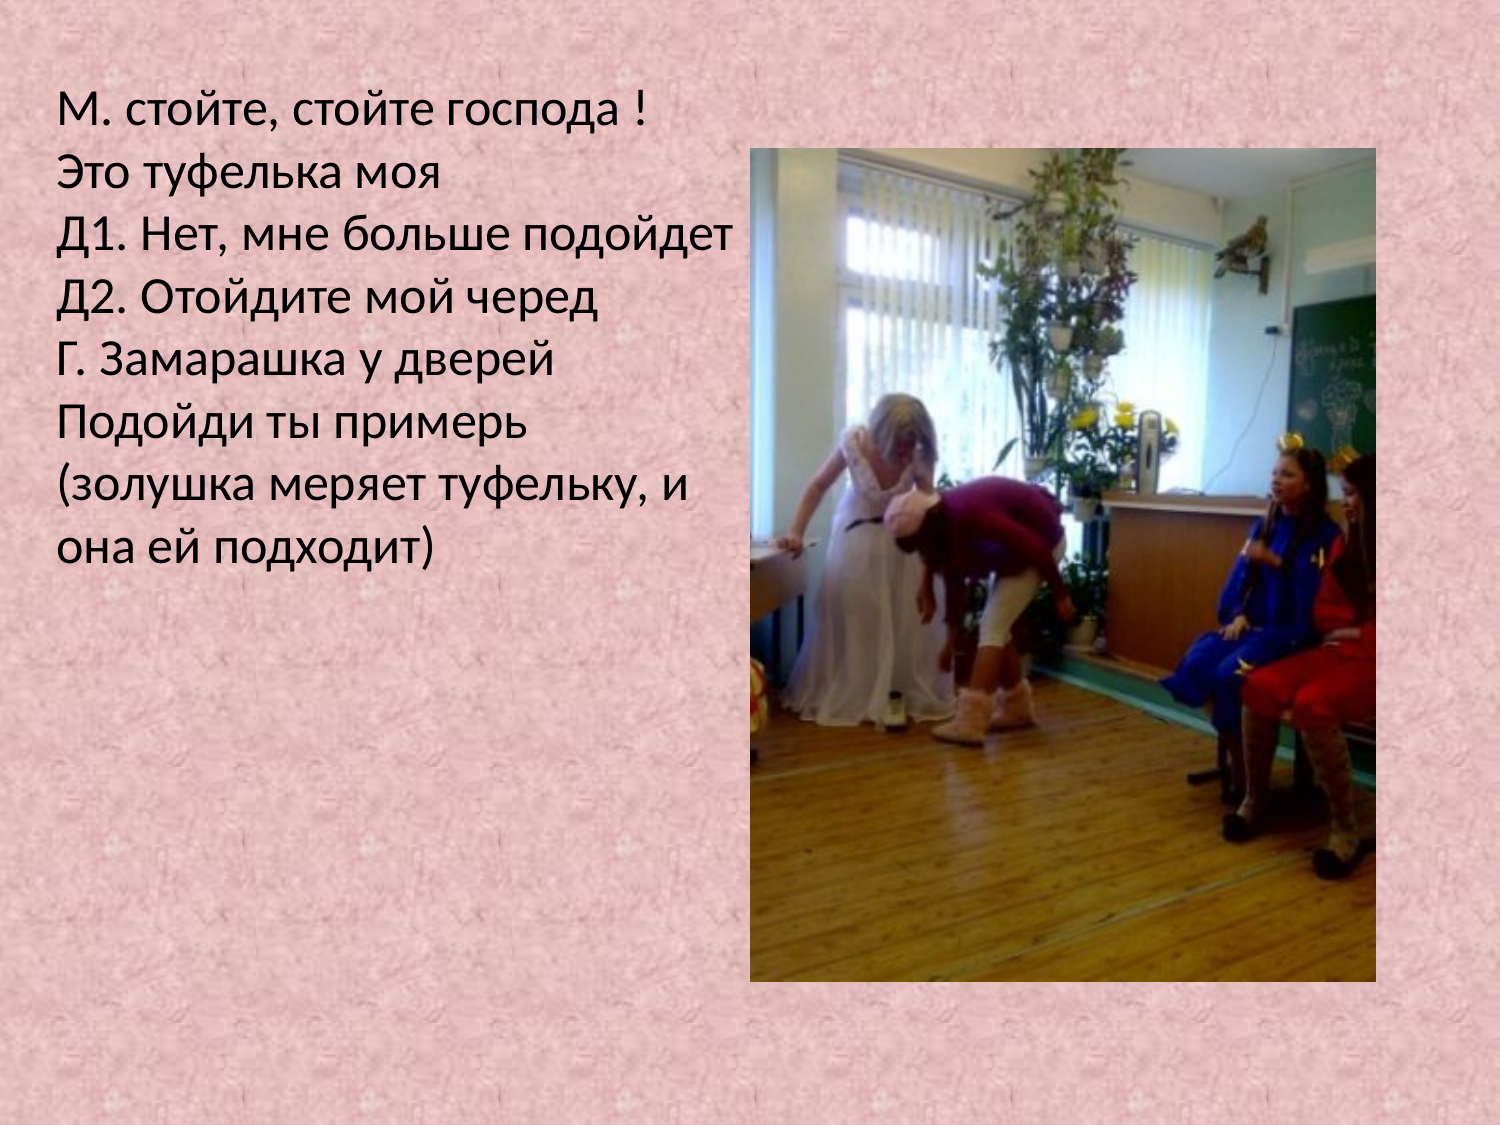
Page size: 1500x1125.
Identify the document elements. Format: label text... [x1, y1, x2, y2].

picture [0, 0, 1500, 1125]
text_box М. стойте, стойте господа ! Это туфелька моя Д1. Нет, мне больше подойдет Д2. Отойдите мой черед Г. Замарашка у дверей Подойди ты примерь (золушка меряет туфельку, и она ей подходит) [41, 66, 786, 581]
